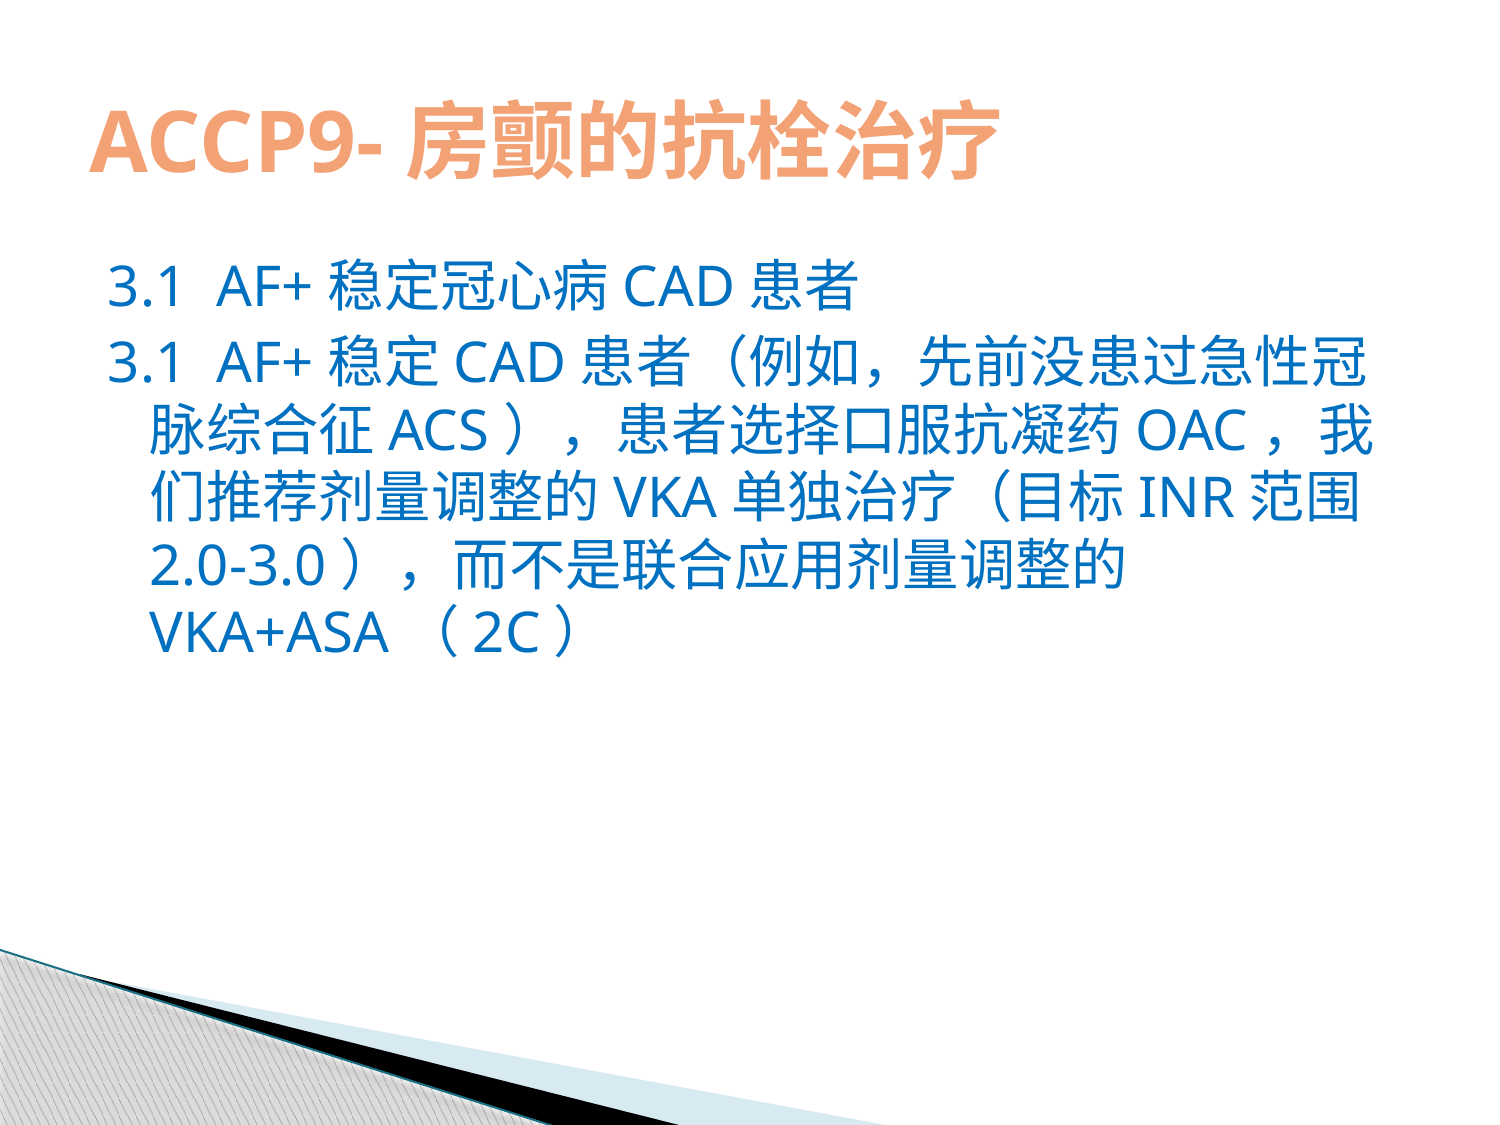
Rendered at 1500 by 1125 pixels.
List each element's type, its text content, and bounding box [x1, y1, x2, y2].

title ACCP9-房颤的抗栓治疗 [75, 45, 1425, 233]
list 3.1 AF+稳定冠心病CAD患者 3.1 AF+稳定CAD患者（例如，先前没患过急性冠脉综合征ACS），患者选择口服抗凝药OAC，我们推荐剂量调整的VKA单独治疗（目标INR范围 2.0-3.0），而不是联合应用剂量调整的VKA+ASA（2C） [74, 242, 1426, 986]
